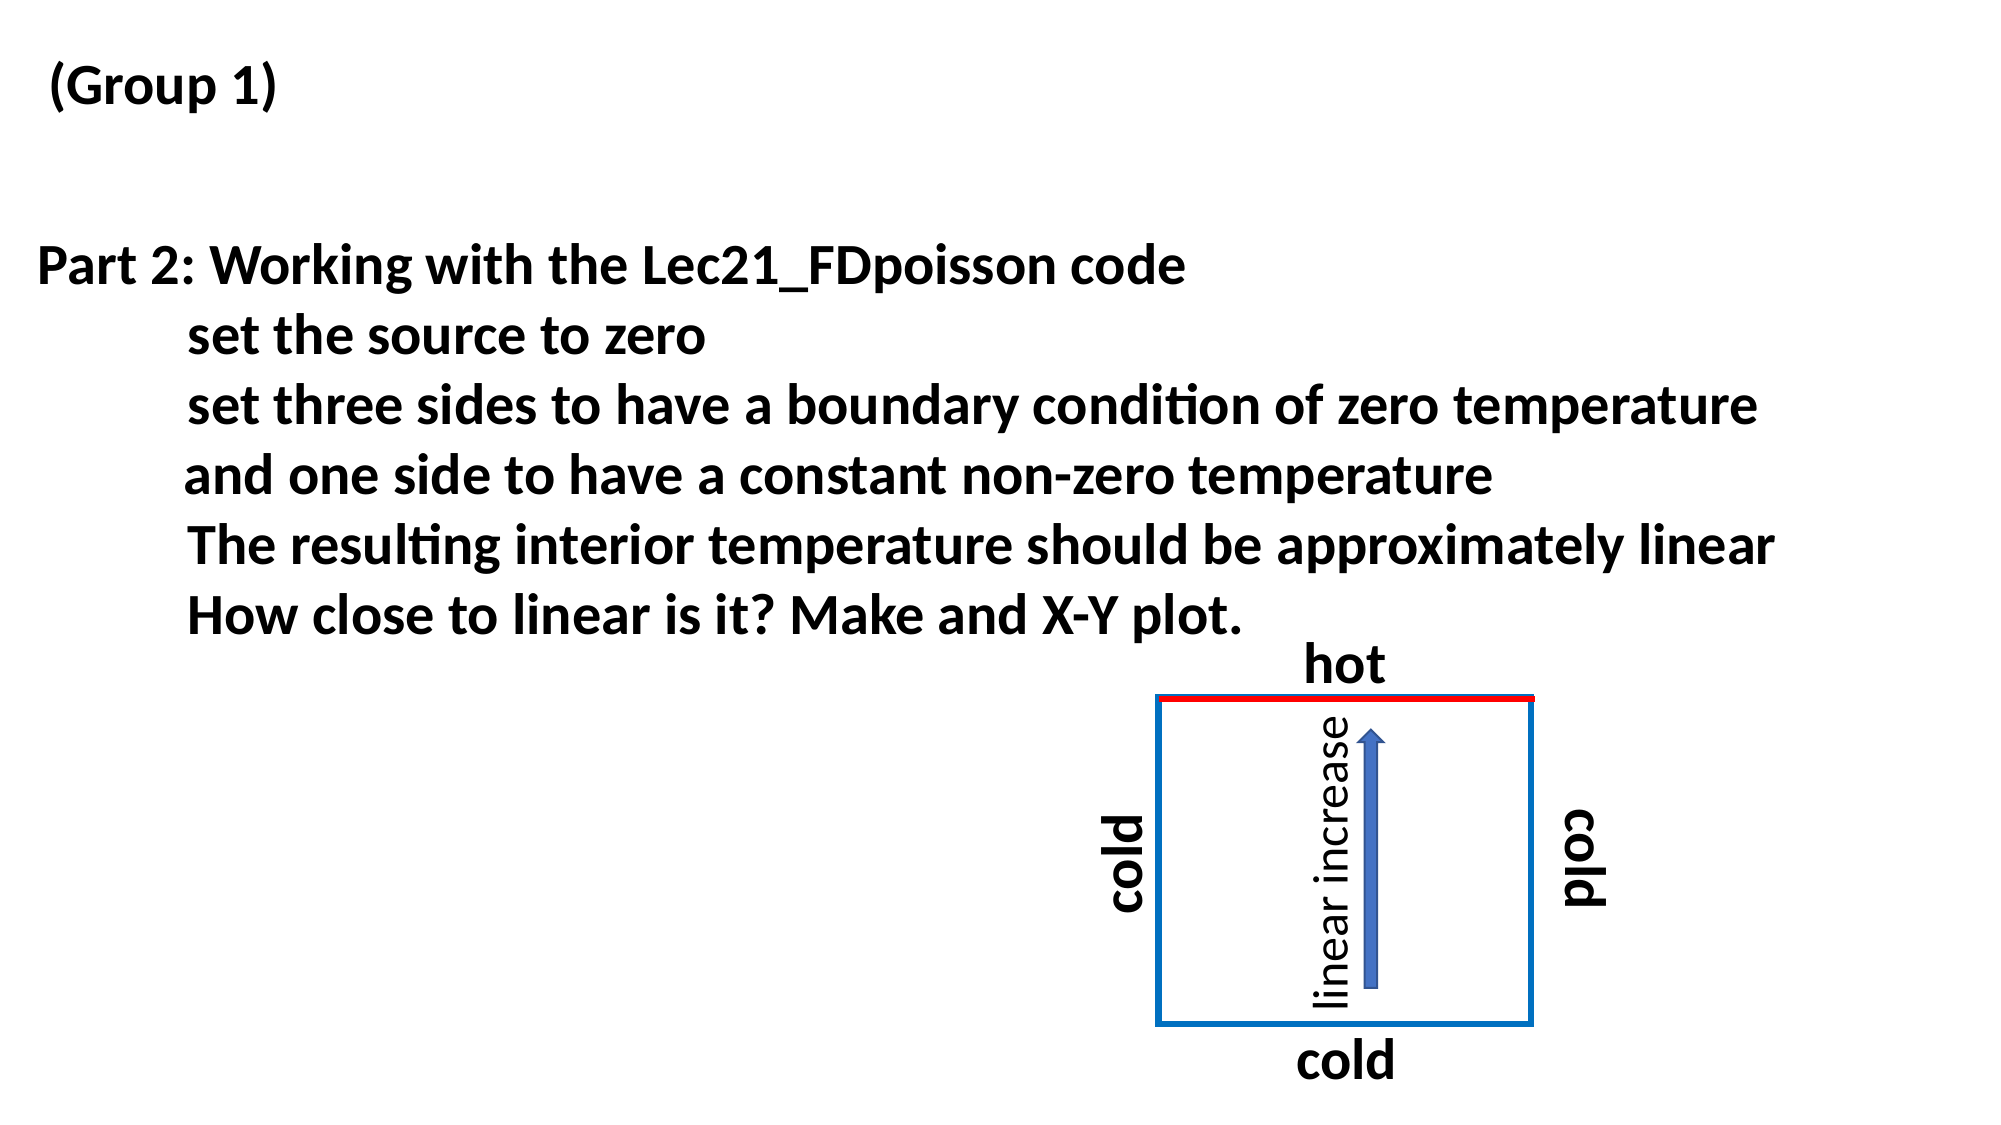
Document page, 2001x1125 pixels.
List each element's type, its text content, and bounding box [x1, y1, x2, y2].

text_box (Group 1) [33, 39, 1805, 194]
text_box Part 2: Working with the Lec21_FDpoisson code set the source to zero set three sides to have a boundary condition of zero temperature and one side to have a constant non-zero temperature The resulting interior temperature should be approximately linear How close to linear is it? Make and X-Y plot. [23, 218, 2000, 724]
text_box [1076, 617, 1632, 1100]
